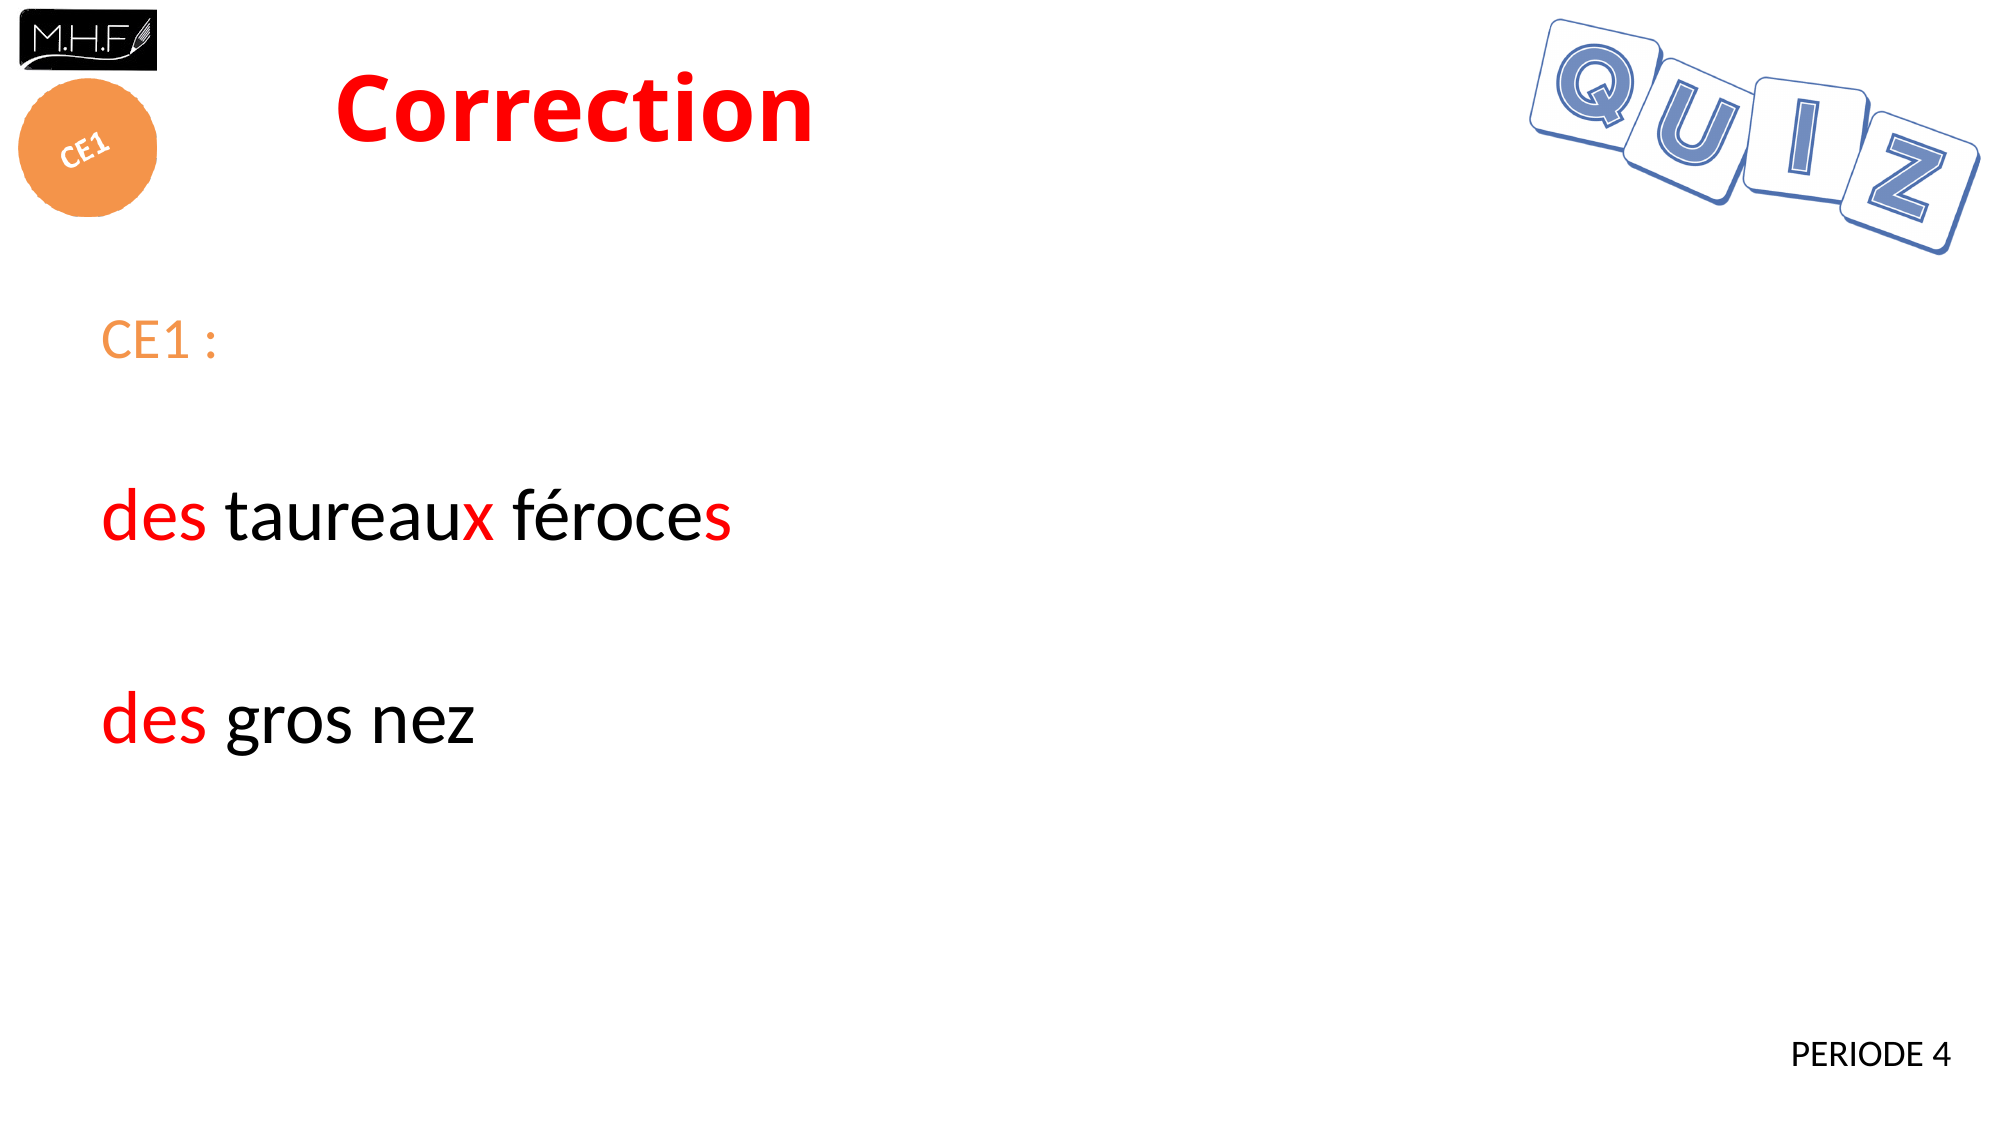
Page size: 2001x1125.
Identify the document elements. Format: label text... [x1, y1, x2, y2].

picture [1527, 24, 1978, 250]
list CE1 : des taureaux féroces des gros nez [86, 300, 897, 1015]
picture [18, 78, 157, 218]
title Correction [318, 3, 1865, 221]
text_box PERIODE 4 [1362, 1021, 1967, 1125]
picture [16, 7, 157, 74]
